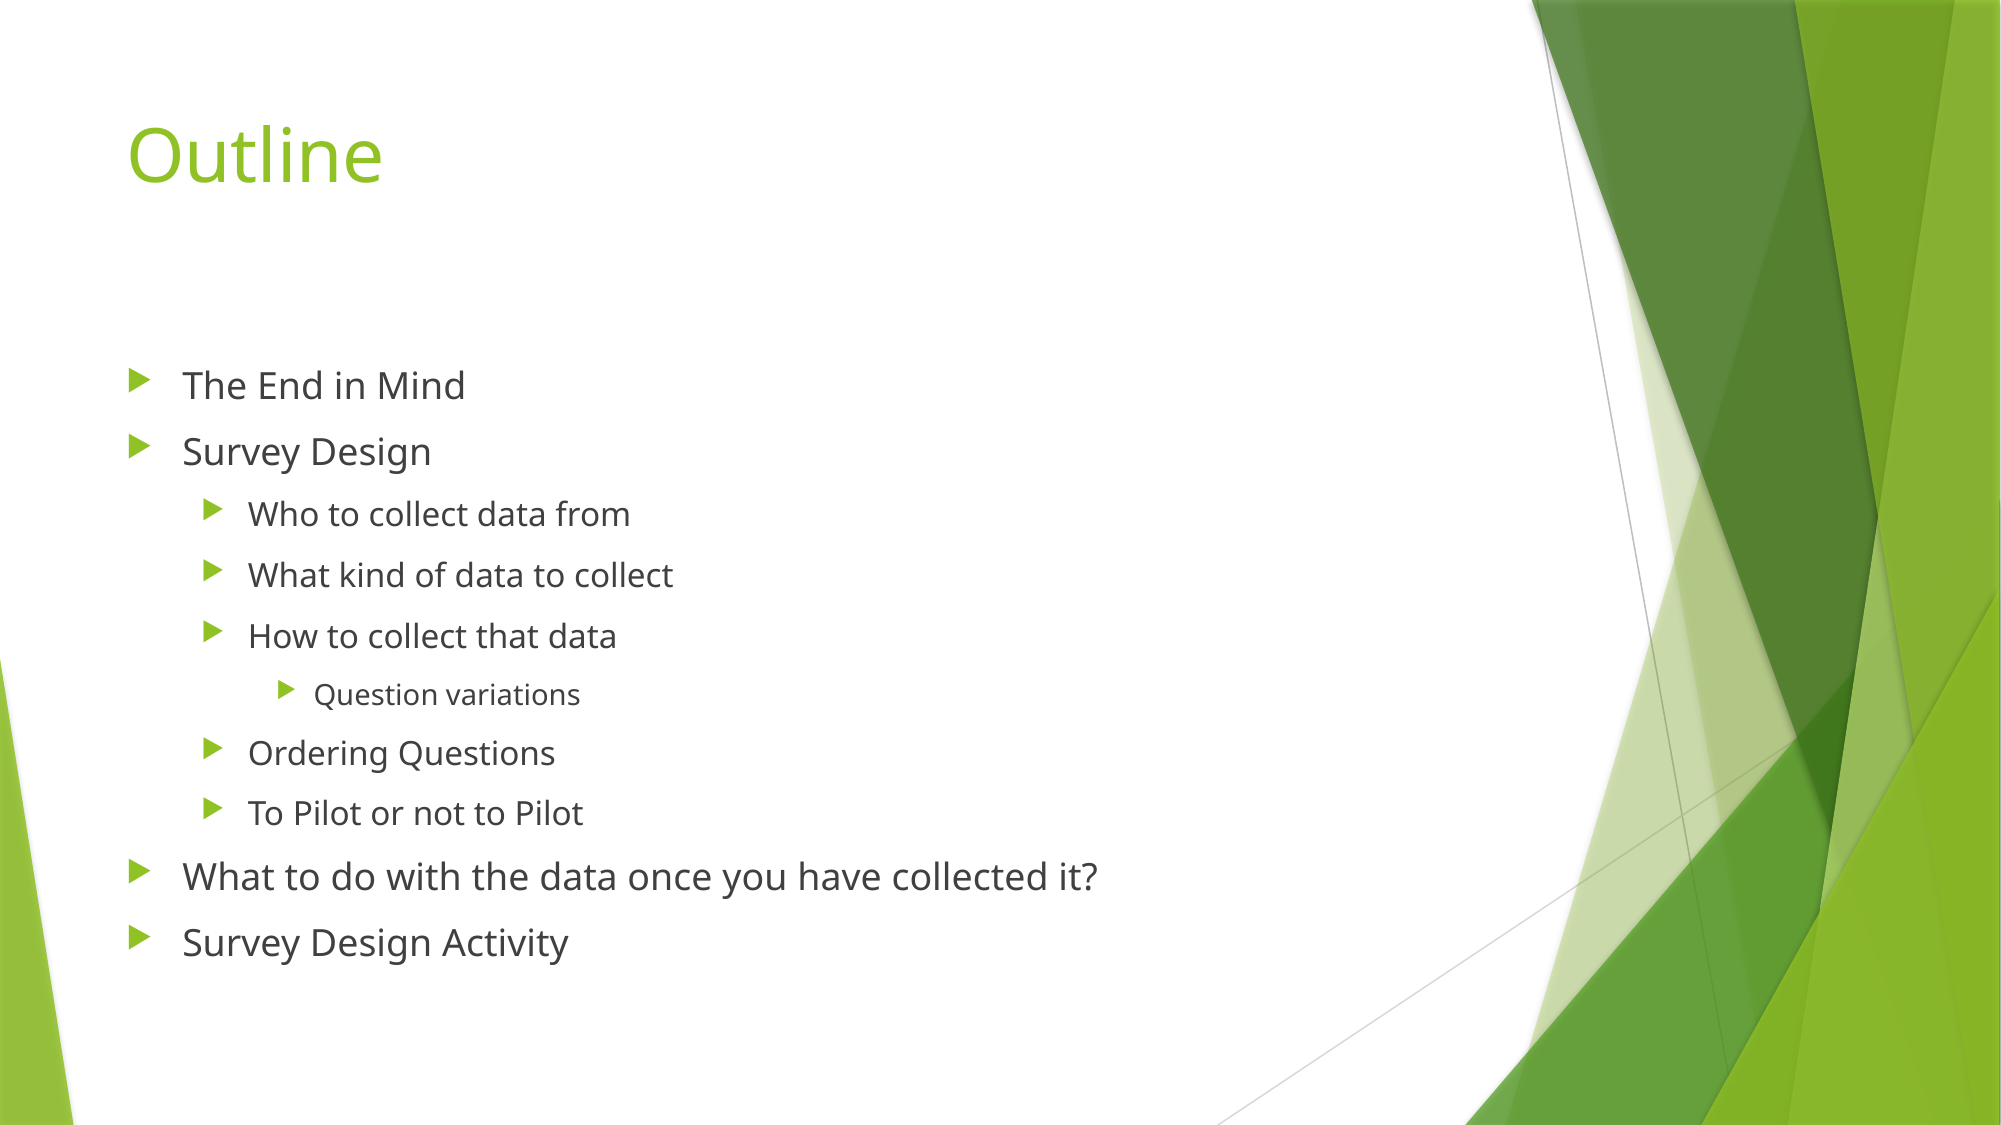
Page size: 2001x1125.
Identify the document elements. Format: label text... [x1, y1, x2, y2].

list The End in Mind Survey Design Who to collect data from What kind of data to collect How to collect that data Question variations Ordering Questions To Pilot or not to Pilot What to do with the data once you have collected it? Survey Design Activity [111, 354, 1522, 992]
title Outline [111, 99, 1522, 317]
